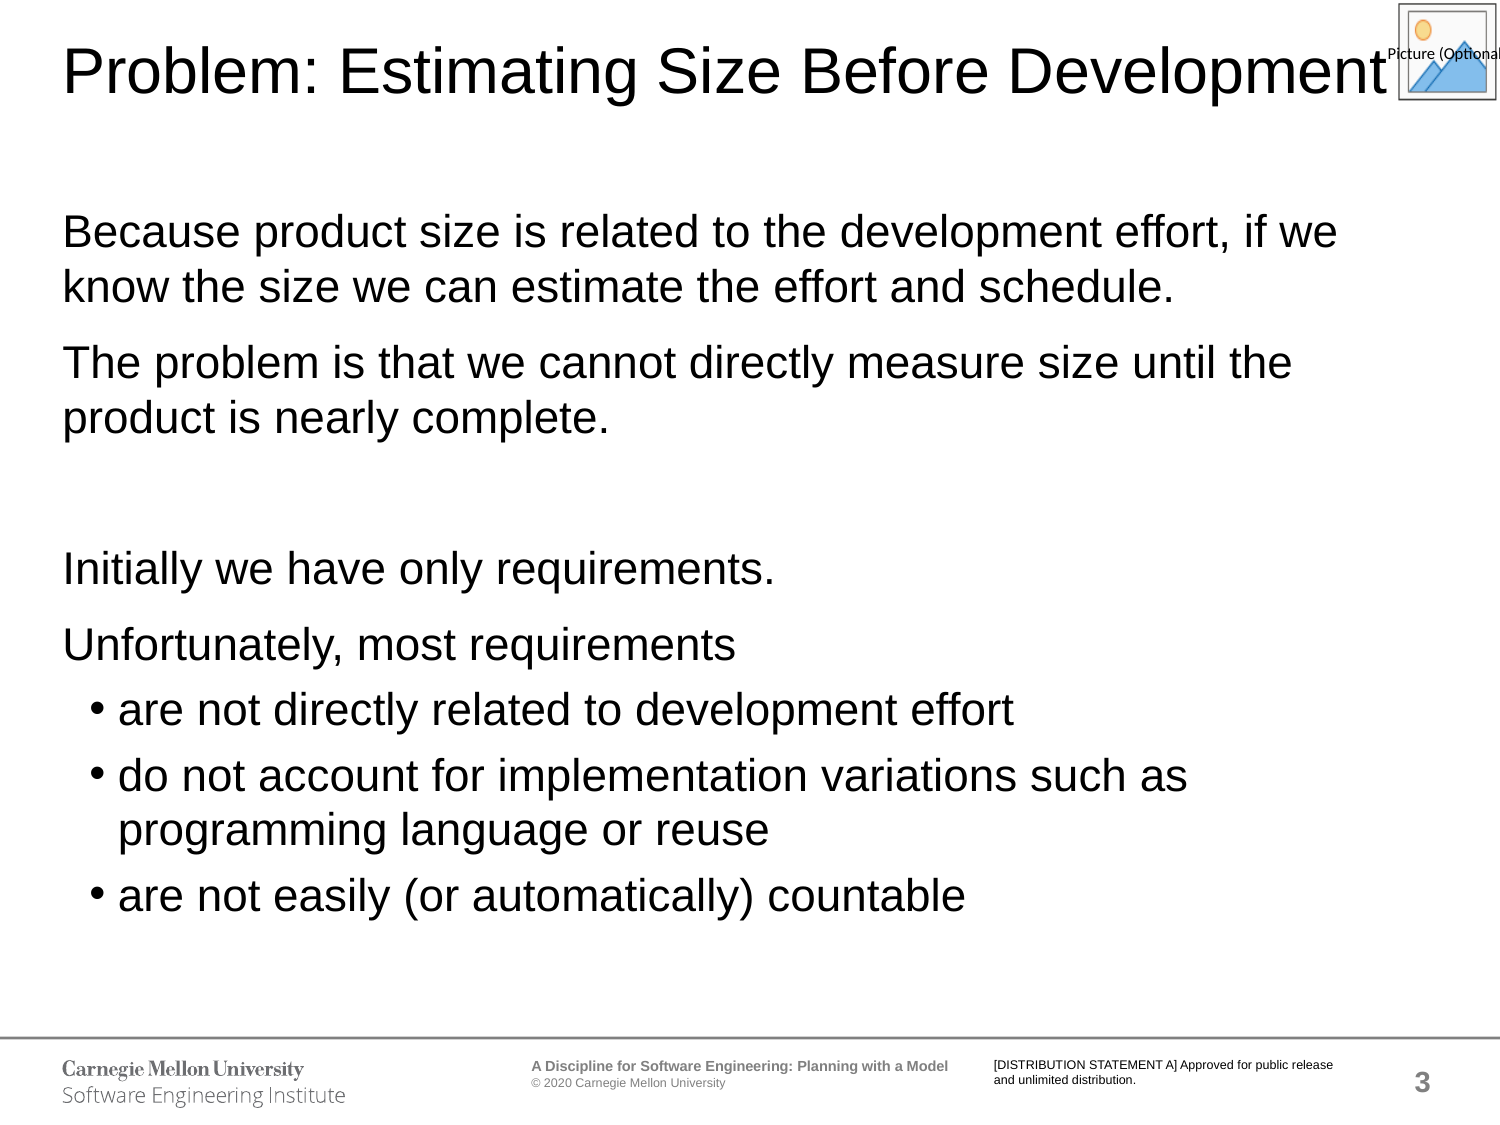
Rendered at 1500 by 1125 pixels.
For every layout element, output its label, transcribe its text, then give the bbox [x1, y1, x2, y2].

title Problem: Estimating Size Before Development [62, 37, 1488, 182]
list Because product size is related to the development effort, if we know the size we can estimate the effort and schedule. The problem is that we cannot directly measure size until the product is nearly complete. Initially we have only requirements. Unfortunately, most requirements are not directly related to development effort do not account for implementation variations such as programming language or reuse are not easily (or automatically) countable [62, 201, 1431, 1000]
picture [1394, 0, 1500, 105]
